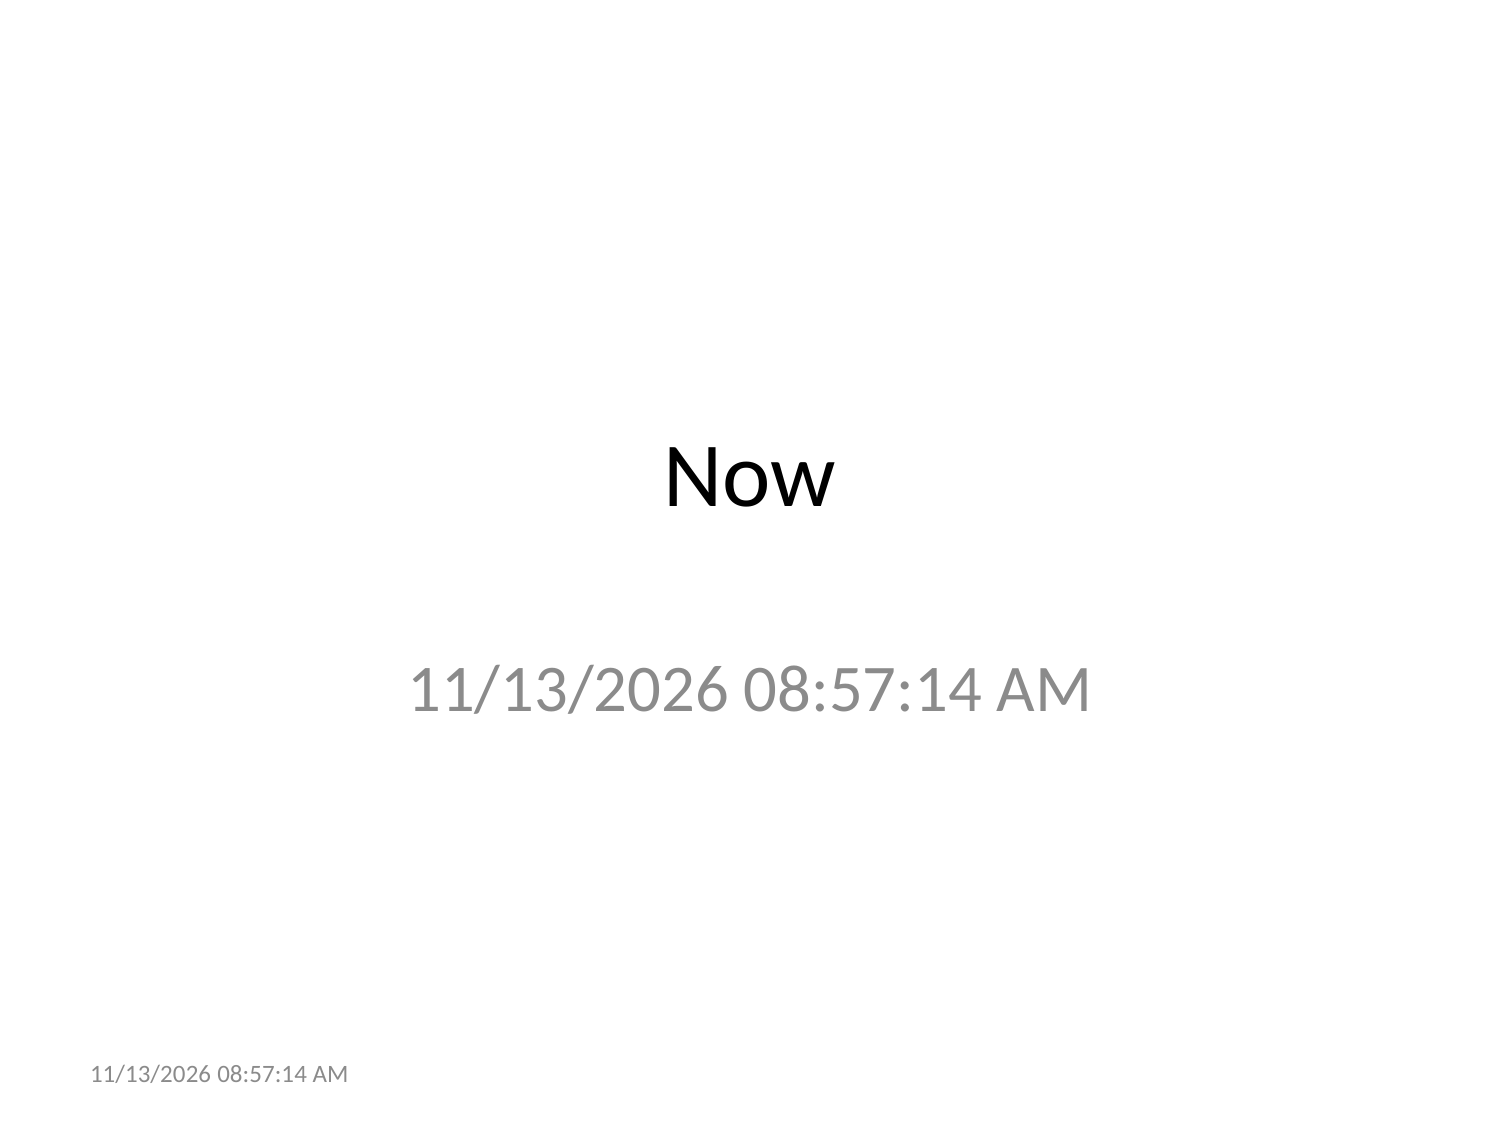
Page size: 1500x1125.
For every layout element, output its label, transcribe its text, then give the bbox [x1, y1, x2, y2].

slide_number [75, 1042, 425, 1103]
subtitle 2011-12-19 10:20:04 AM [225, 637, 1275, 925]
title Now [112, 349, 1388, 591]
